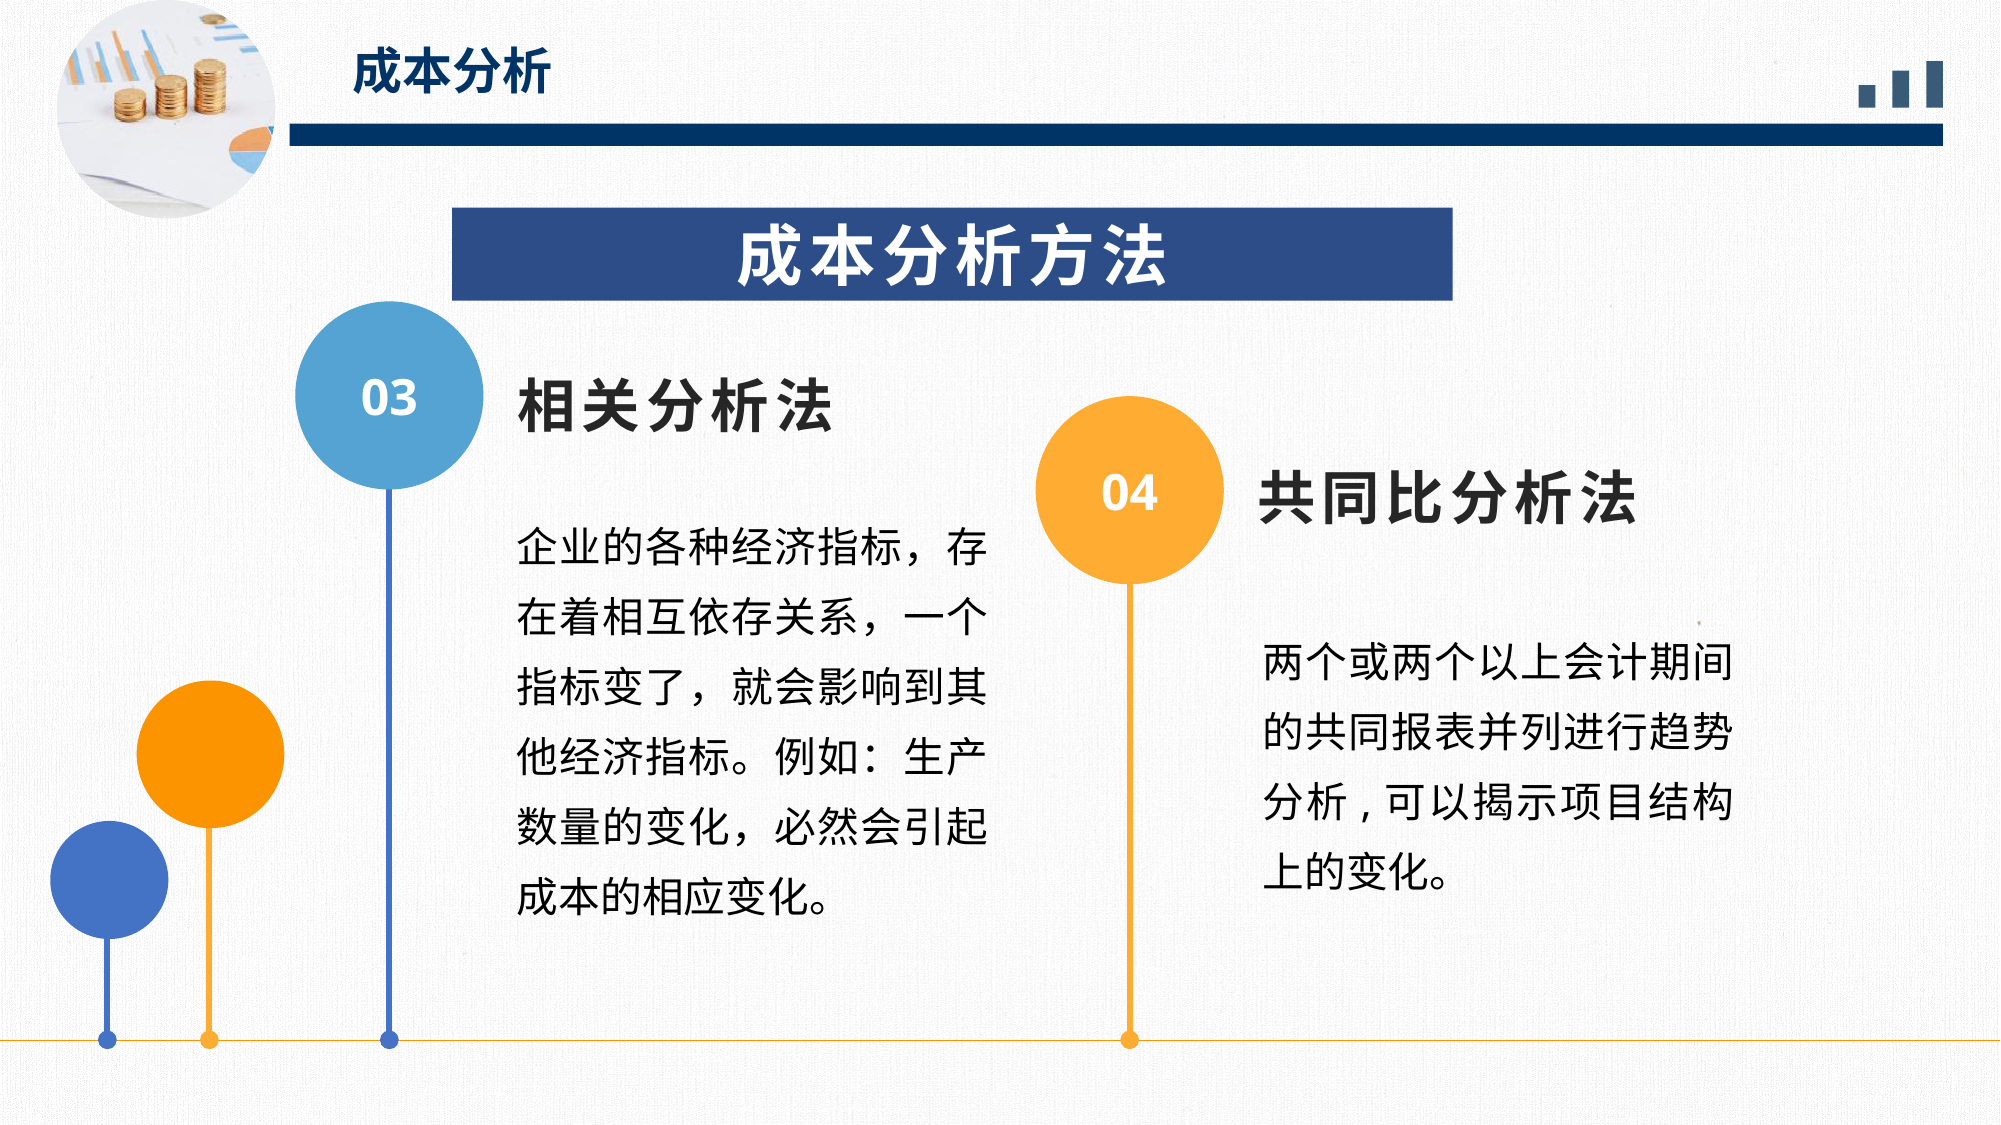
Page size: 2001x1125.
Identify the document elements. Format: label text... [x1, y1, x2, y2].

text_box [55, 0, 277, 220]
text_box [1034, 395, 1225, 586]
text_box 相关分析法 [502, 362, 958, 447]
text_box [1858, 60, 1944, 108]
text_box 成本分析方法 [451, 206, 1454, 302]
picture [0, 0, 2001, 1125]
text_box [1130, 680, 2000, 1040]
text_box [390, 680, 1129, 1040]
text_box 成本分析 [337, 31, 568, 107]
text_box 两个或两个以上会计期间的共同报表并列进行趋势分析,可以揭示项目结构上的变化。 [1247, 608, 1749, 680]
text_box 企业的各种经济指标，存在着相互依存关系，一个指标变了，就会影响到其他经济指标。例如：生产数量的变化，必然会引起成本的相应变化。 [502, 493, 1004, 680]
text_box [289, 123, 1944, 147]
text_box 03 [309, 315, 469, 476]
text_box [0, 680, 389, 1040]
text_box [294, 300, 485, 491]
text_box 04 [1050, 410, 1210, 570]
text_box 共同比分析法 [1242, 453, 1698, 539]
